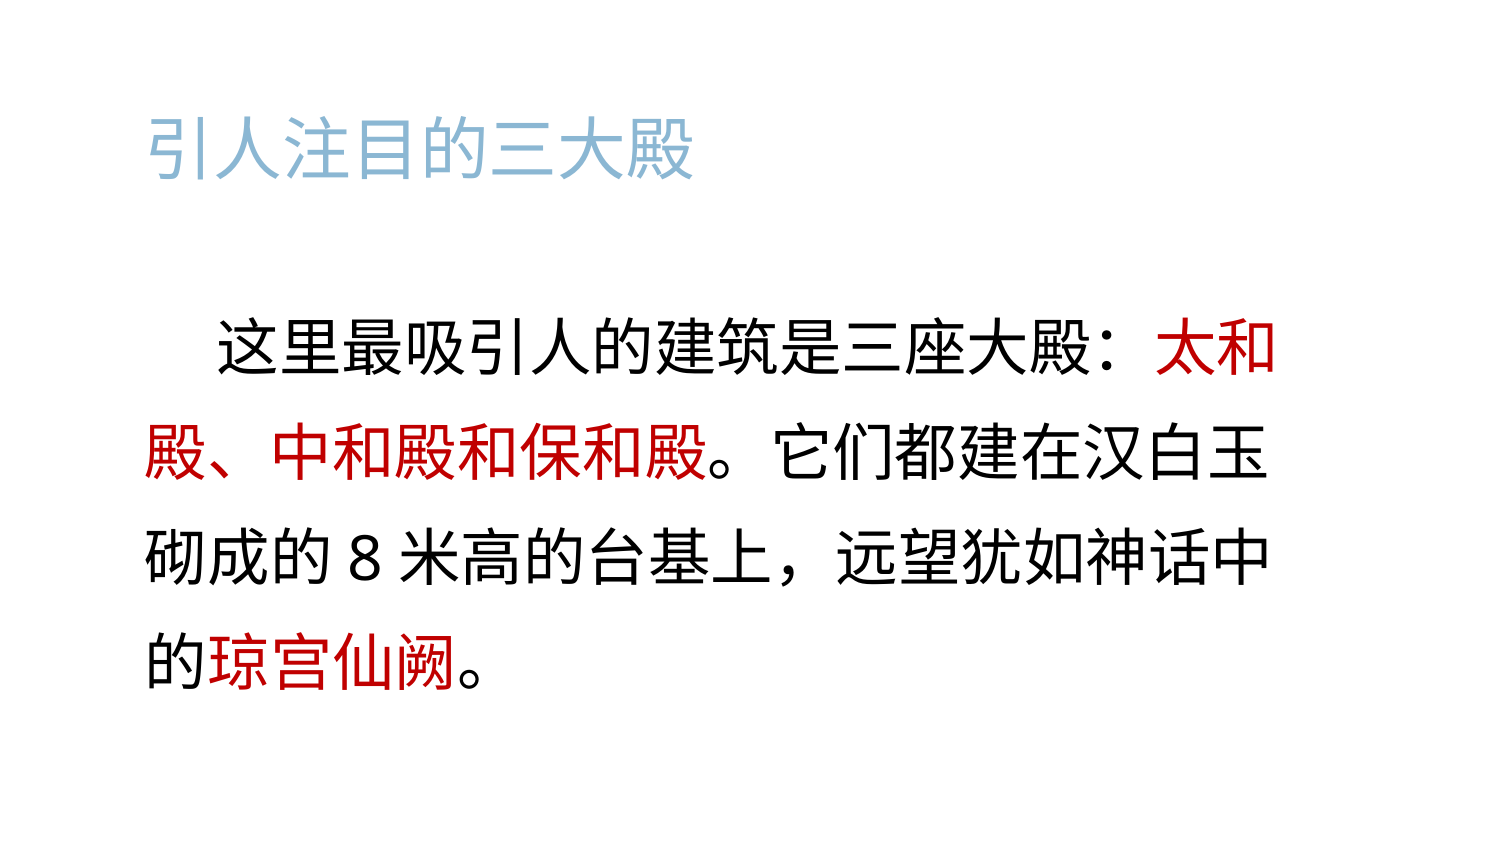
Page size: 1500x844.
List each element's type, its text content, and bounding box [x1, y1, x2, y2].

text_box 引人注目的三大殿 这里最吸引人的建筑是三座大殿：太和殿、中和殿和保和殿。它们都建在汉白玉砌成的8米高的台基上，远望犹如神话中的琼宫仙阙。 [133, 100, 1342, 704]
